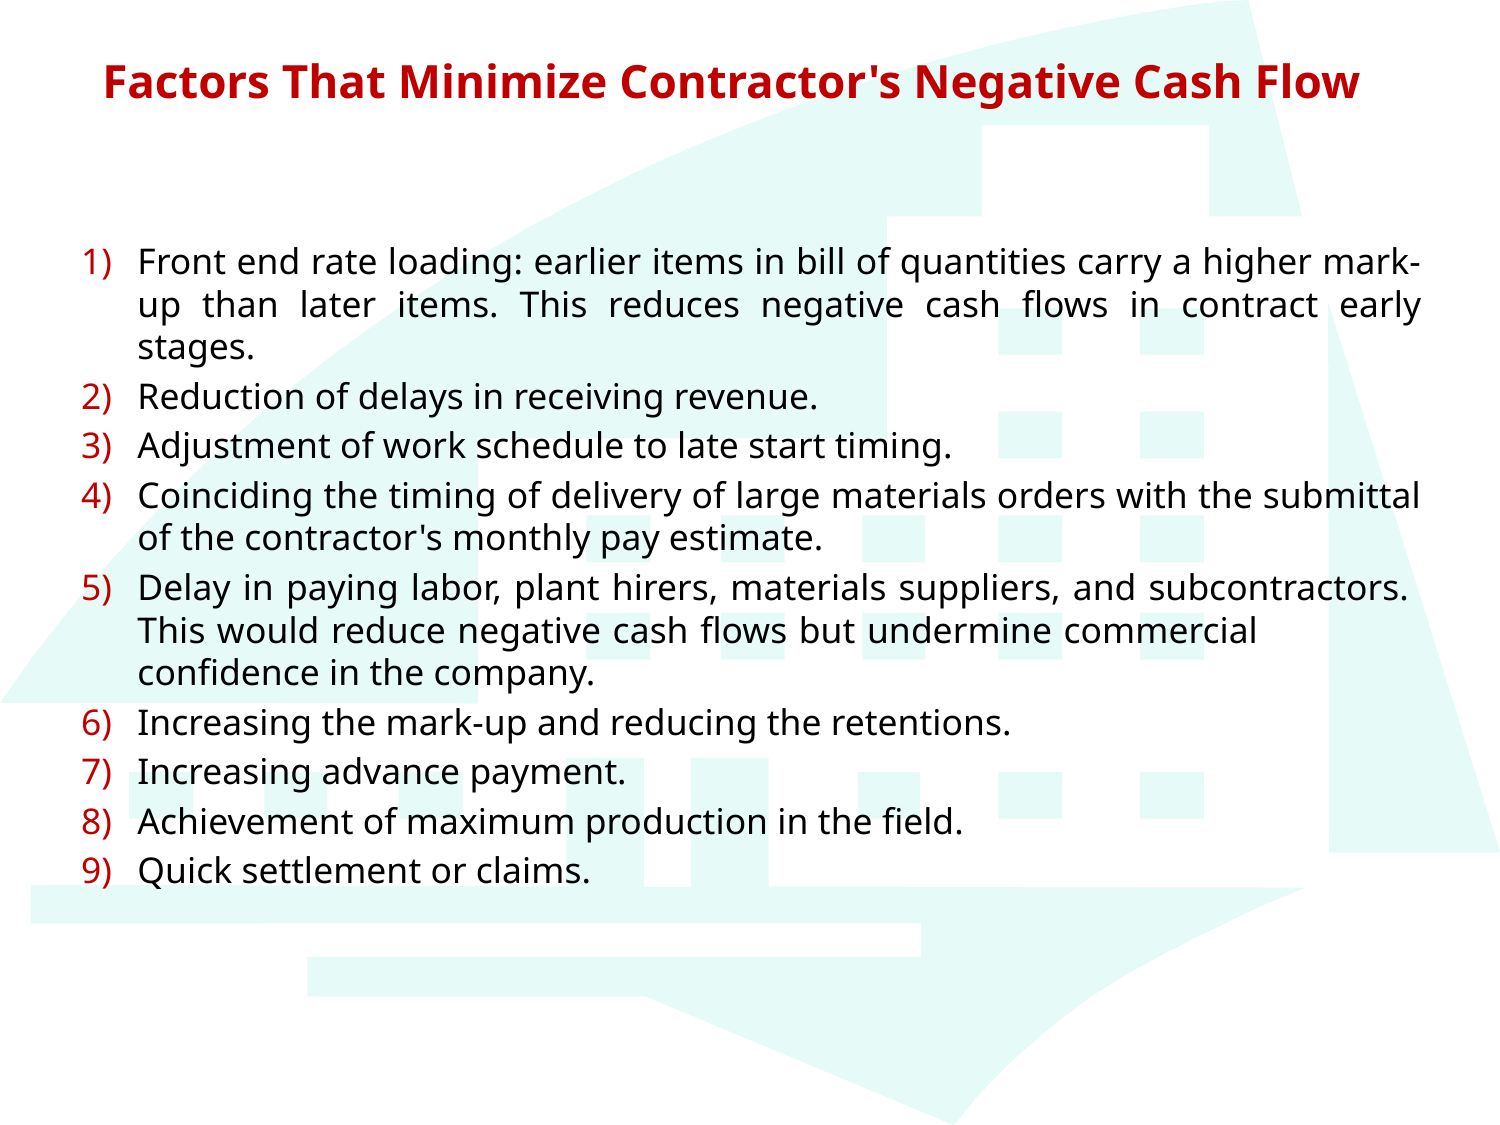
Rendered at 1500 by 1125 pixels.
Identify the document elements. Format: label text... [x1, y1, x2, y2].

text_box Factors That Minimize Contractor's Negative Cash Flow [102, 52, 1438, 138]
list Front end rate loading: earlier items in bill of quantities carry a higher mark-up than later items. This reduces negative cash flows in contract early stages. Reduction of delays in receiving revenue. Adjustment of work schedule to late start timing. Coinciding the timing of delivery of large materials orders with the submittal of the contractor's monthly pay estimate. Delay in paying labor, plant hirers, materials suppliers, and subcontractors. This would reduce negative cash flows but undermine commercial confidence in the company. Increasing the mark-up and reducing the retentions. Increasing advance payment. Achievement of maximum production in the field. Quick settlement or claims. [66, 231, 1437, 945]
